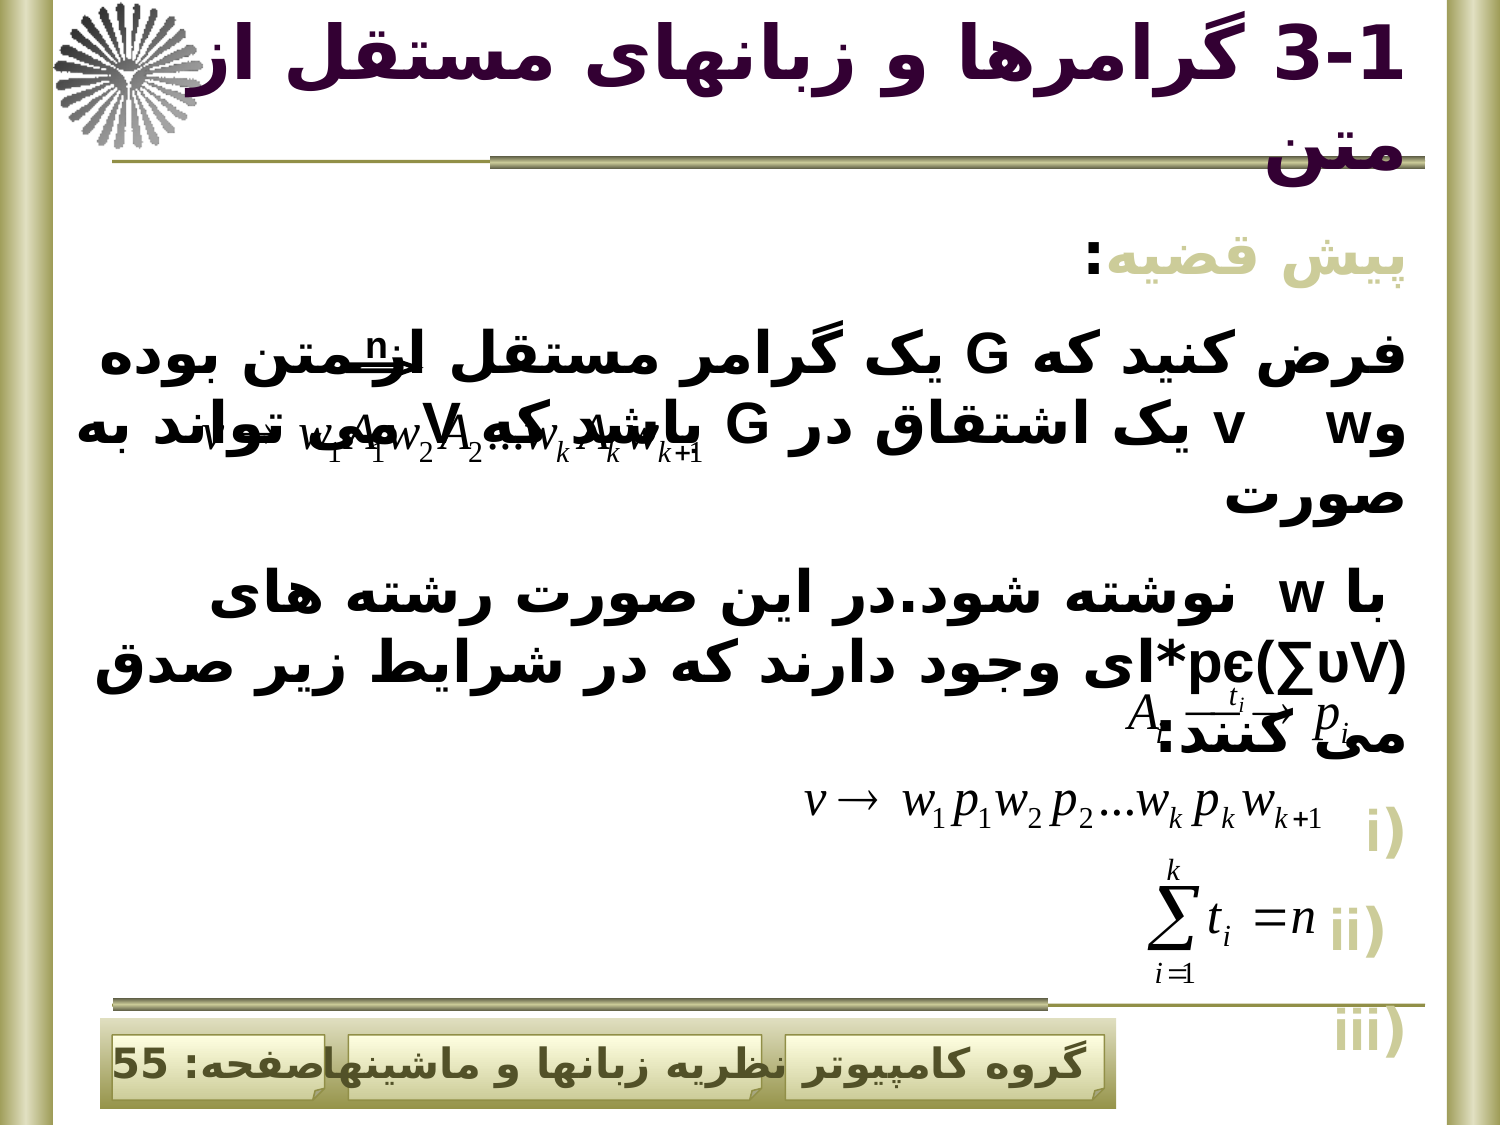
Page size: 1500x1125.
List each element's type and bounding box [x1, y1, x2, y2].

text_box [0, 0, 1500, 995]
